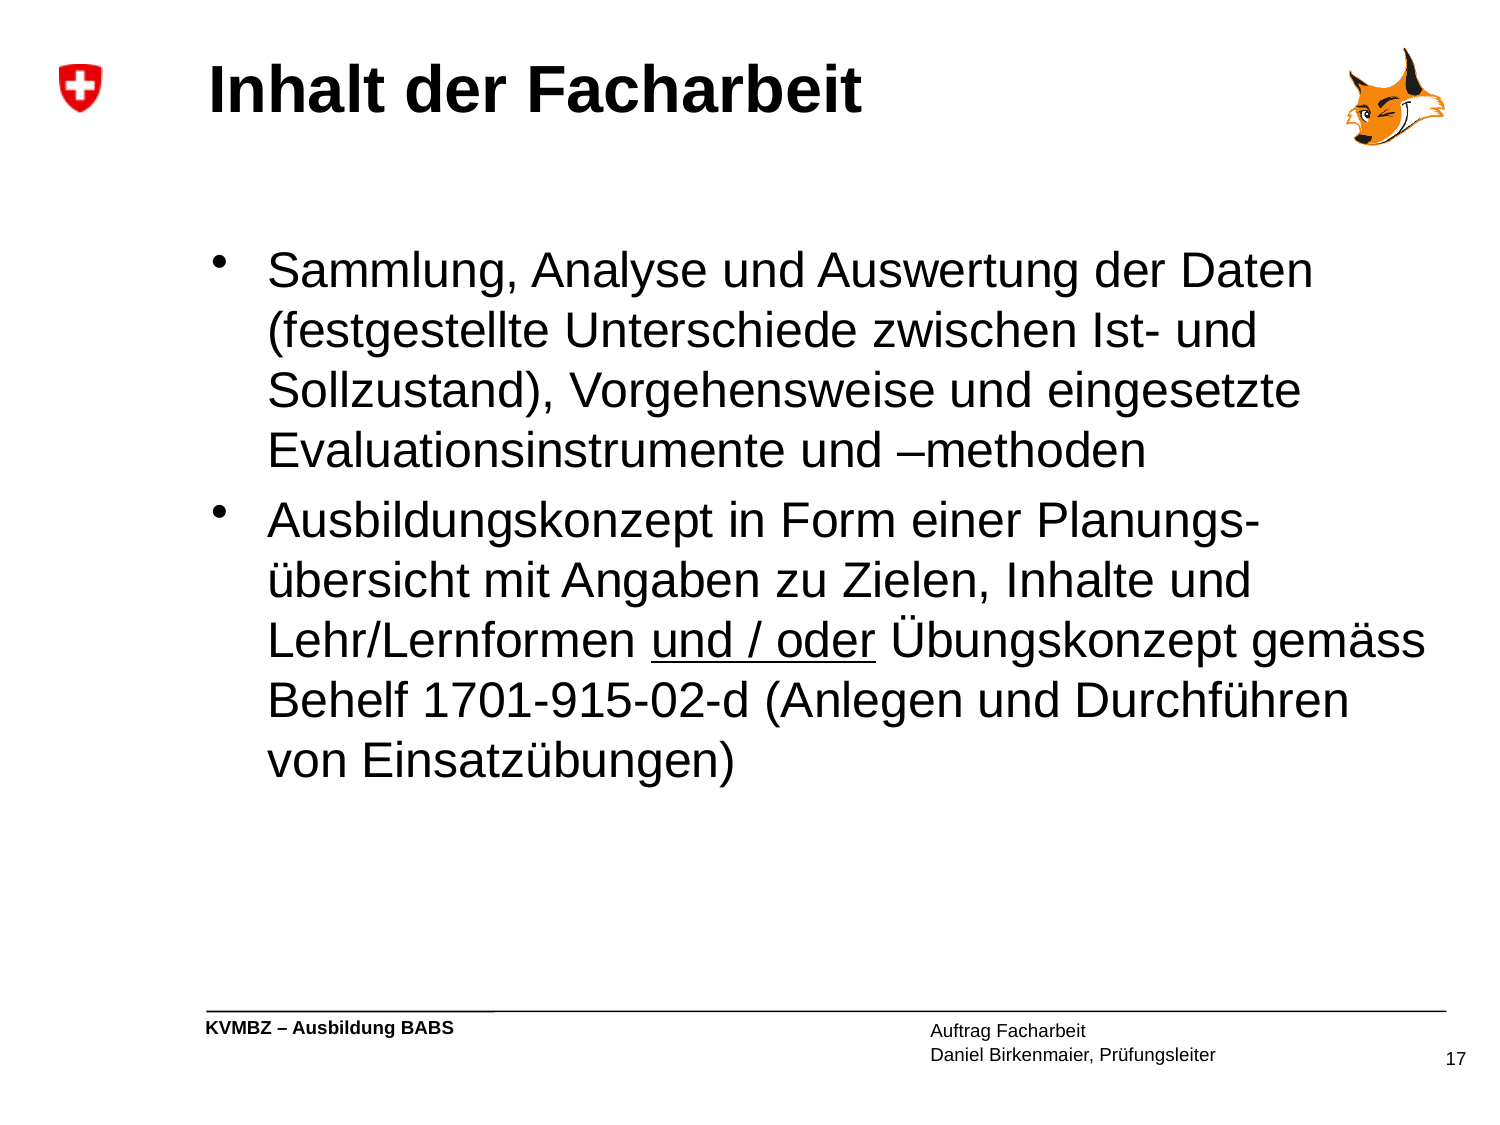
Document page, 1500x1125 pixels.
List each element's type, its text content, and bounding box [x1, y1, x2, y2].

picture [1342, 45, 1447, 150]
picture [59, 64, 103, 114]
footer Daniel Birkenmaier, Prüfungsleiter [915, 1048, 1447, 1071]
list Sammlung, Analyse und Auswertung der Daten (festgestellte Unterschiede zwischen Ist- und Sollzustand), Vorgehensweise und eingesetzte Evaluationsinstrumente und –methoden Ausbildungskonzept in Form einer Planungs-übersicht mit Angaben zu Zielen, Inhalte und Lehr/Lernformen und / oder Übungskonzept gemäss Behelf 1701-915-02-d (Anlegen und Durchführen von Einsatzübungen) [210, 237, 1438, 1012]
title Inhalt der Facharbeit [207, 45, 1433, 209]
slide_number Auftrag Facharbeit [915, 1011, 1447, 1048]
